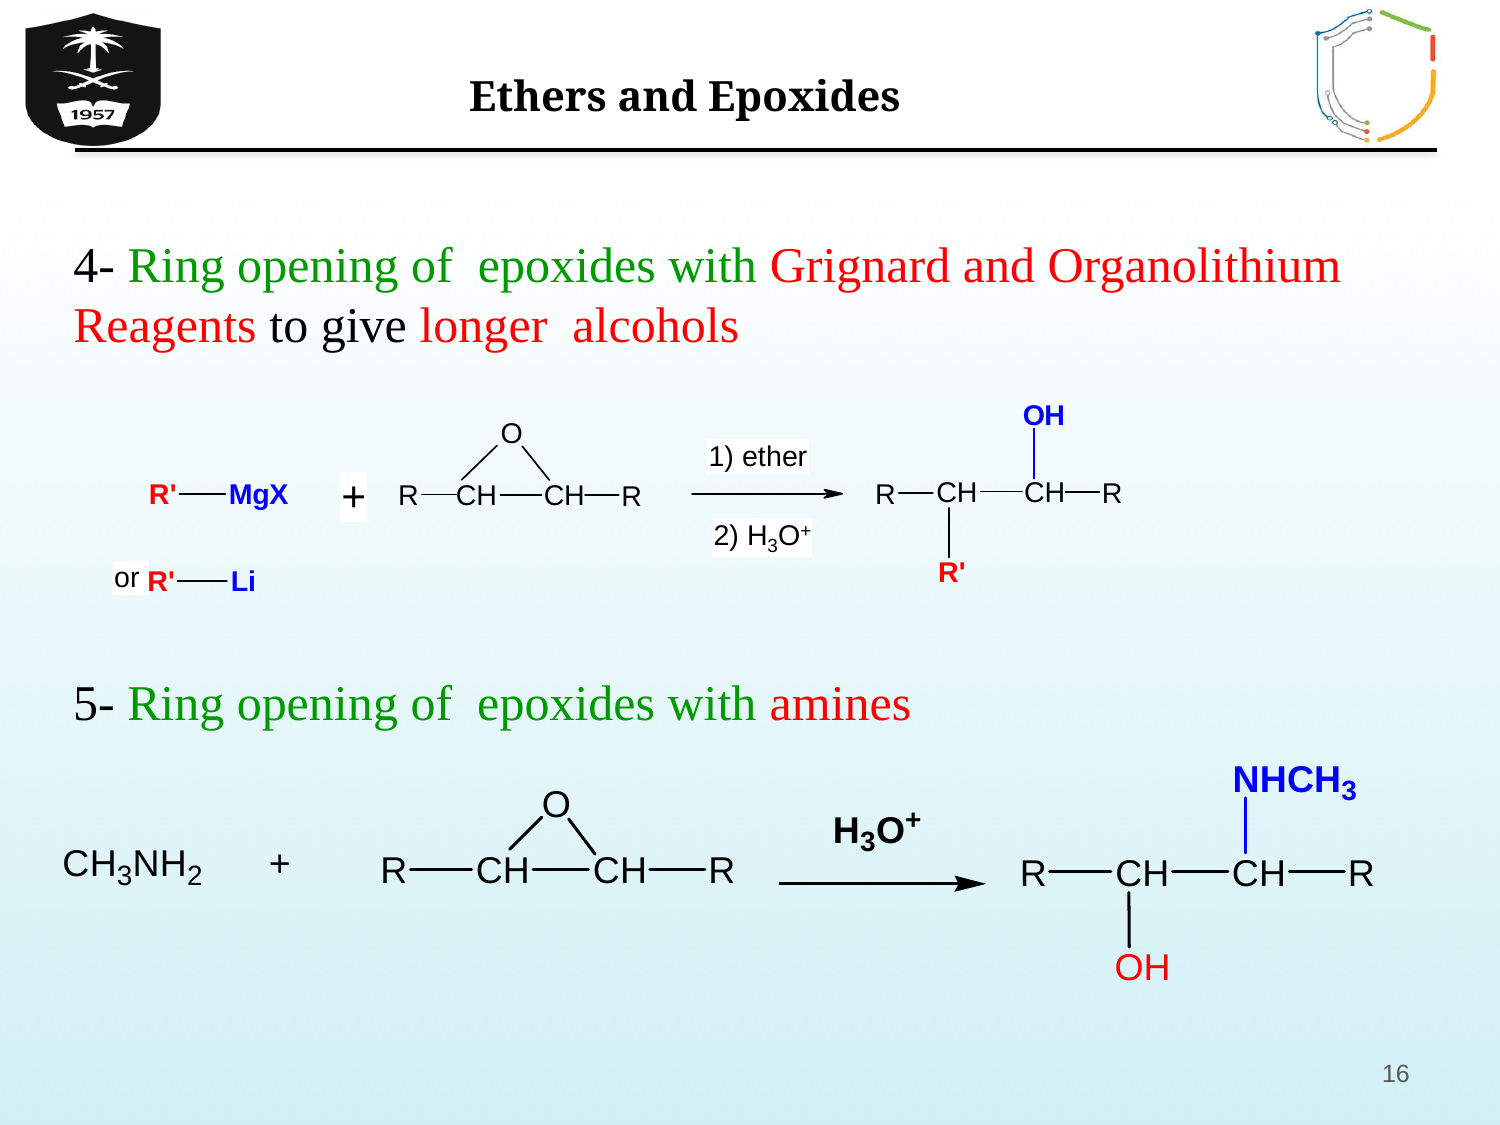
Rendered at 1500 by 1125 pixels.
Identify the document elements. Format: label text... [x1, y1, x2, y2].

slide_number 16 [1074, 1042, 1425, 1103]
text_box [112, 399, 1129, 604]
text_box Ethers and Epoxides [454, 62, 916, 128]
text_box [62, 762, 1376, 982]
text_box 5- Ring opening of epoxides with amines [58, 662, 1454, 738]
text_box 4- Ring opening of epoxides with Grignard and Organolithium Reagents to give longer alcohols [58, 224, 1454, 360]
picture [0, 0, 1500, 1125]
